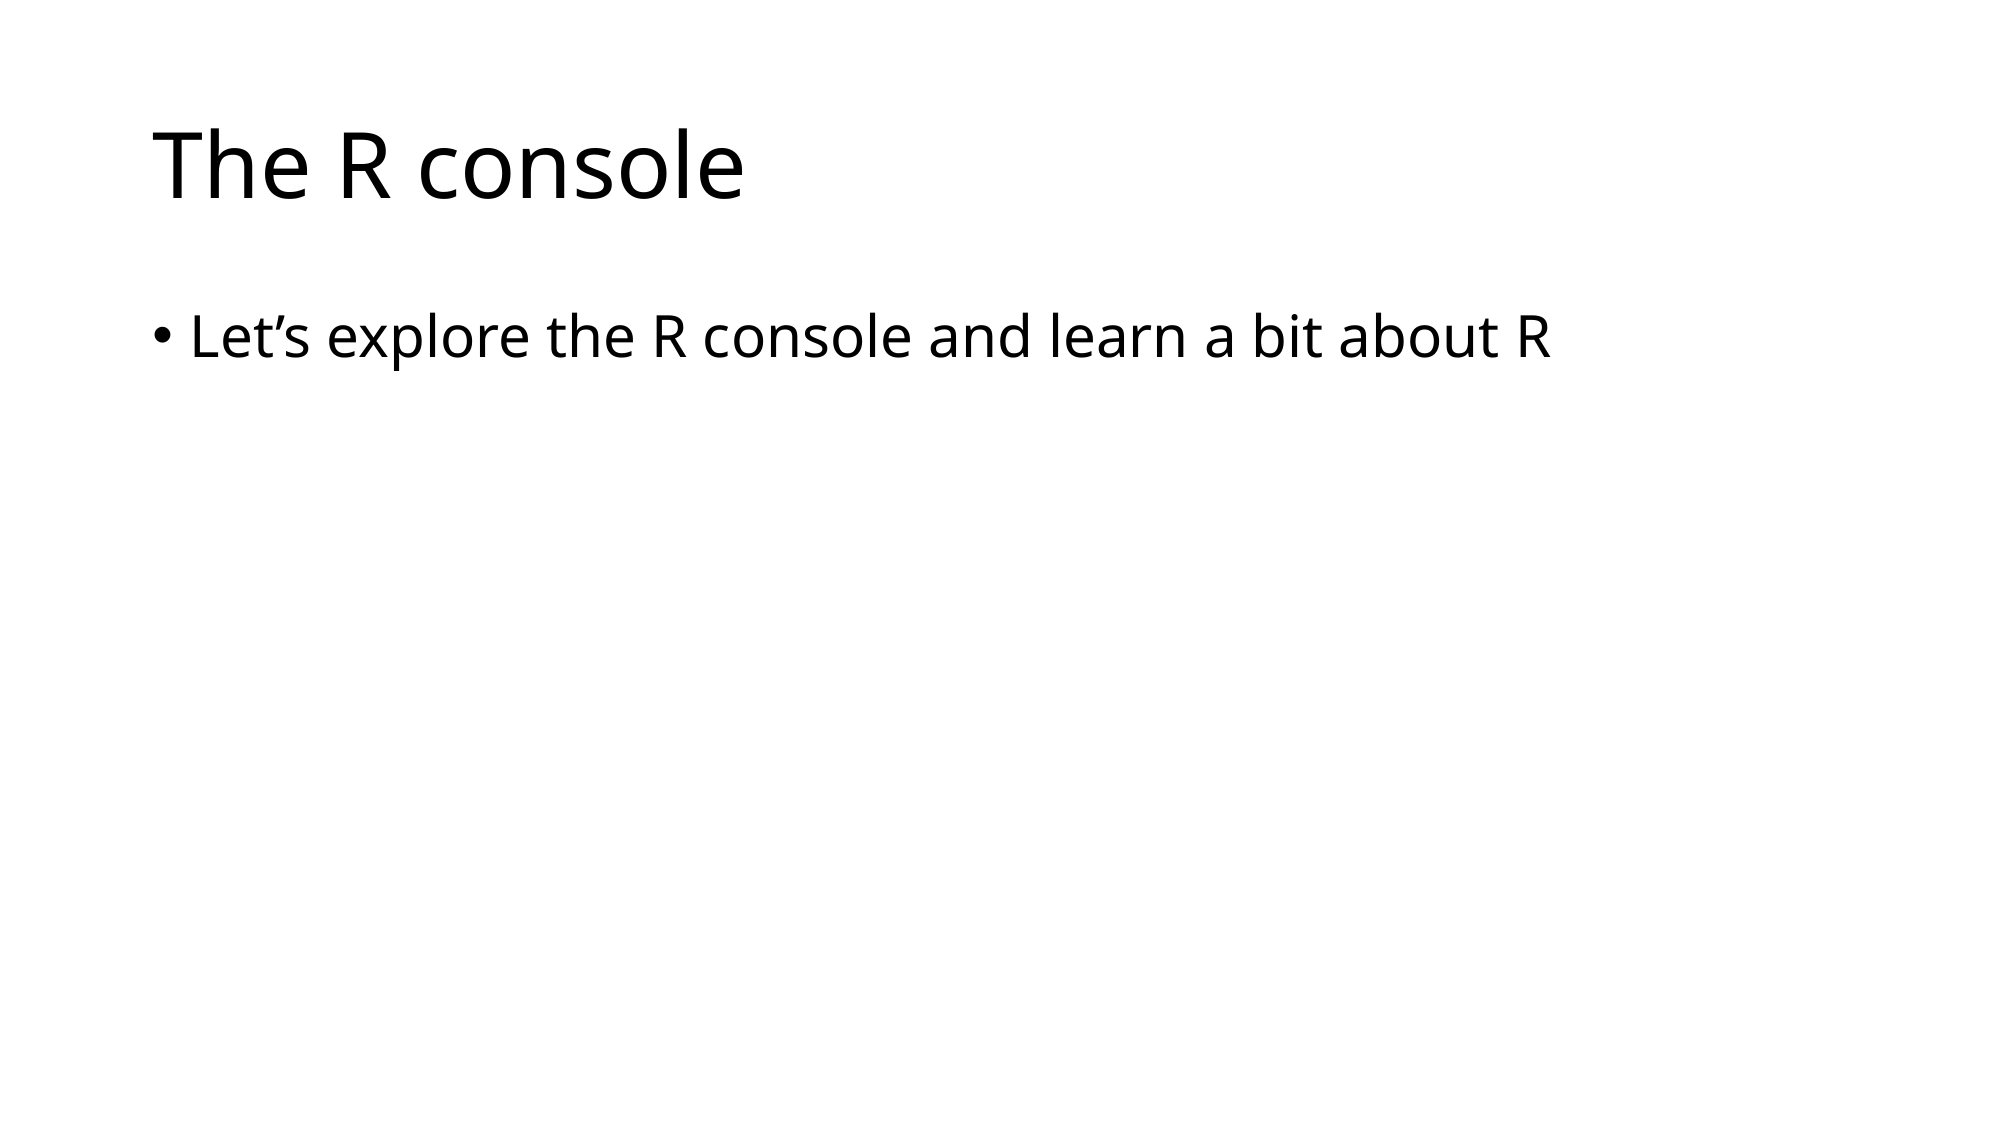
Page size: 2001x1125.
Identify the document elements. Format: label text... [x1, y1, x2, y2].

list Let’s explore the R console and learn a bit about R [137, 299, 1863, 1014]
title The R console [137, 59, 1863, 278]
